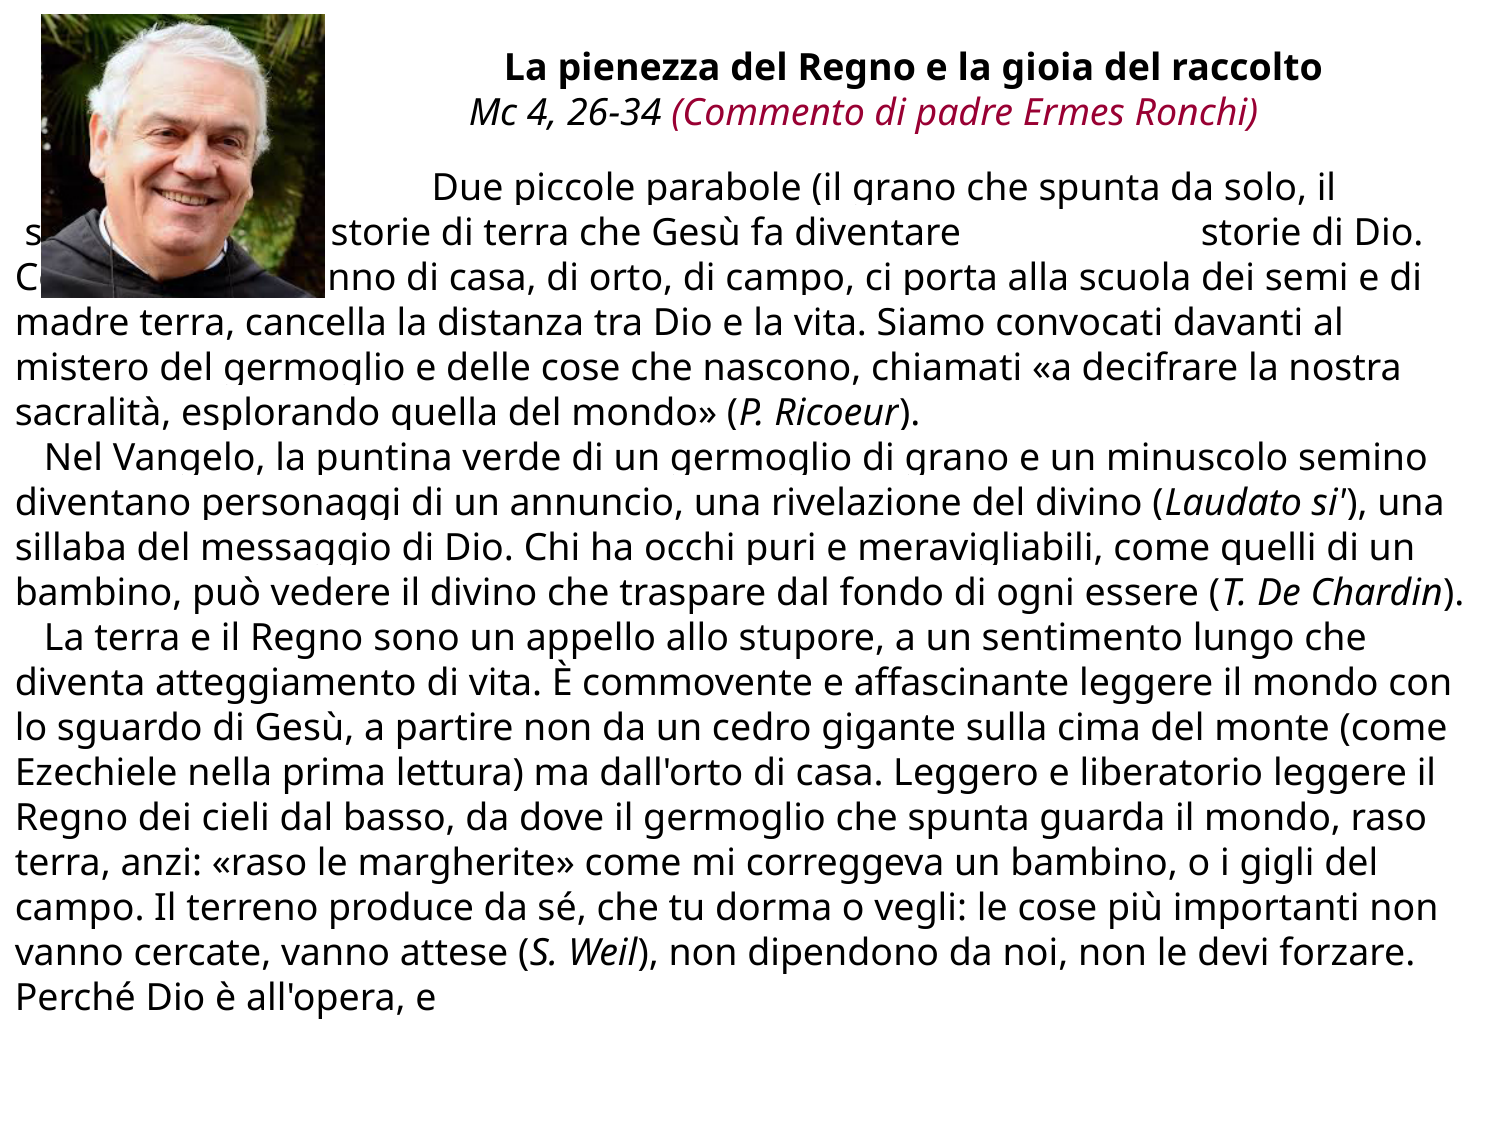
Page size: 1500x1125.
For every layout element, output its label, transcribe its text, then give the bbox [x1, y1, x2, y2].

text_box Due piccole parabole (il grano che spunta da solo, il seme di senape): storie di terra che Gesù fa diventare storie di Dio. Con parole che sanno di casa, di orto, di campo, ci porta alla scuola dei semi e di madre terra, cancella la distanza tra Dio e la vita. Siamo convocati davanti al mistero del germoglio e delle cose che nascono, chiamati «a decifrare la nostra sacralità, esplorando quella del mondo» (P. Ricoeur). Nel Vangelo, la puntina verde di un germoglio di grano e un minuscolo semino diventano personaggi di un annuncio, una rivelazione del divino (Laudato si'), una sillaba del messaggio di Dio. Chi ha occhi puri e meravigliabili, come quelli di un bambino, può vedere il divino che traspare dal fondo di ogni essere (T. De Chardin). La terra e il Regno sono un appello allo stupore, a un sentimento lungo che diventa atteggiamento di vita. È commovente e affascinante leggere il mondo con lo sguardo di Gesù, a partire non da un cedro gigante sulla cima del monte (come Ezechiele nella prima lettura) ma dall'orto di casa. Leggero e liberatorio leggere il Regno dei cieli dal basso, da dove il germoglio che spunta guarda il mondo, raso terra, anzi: «raso le margherite» come mi correggeva un bambino, o i gigli del campo. Il terreno produce da sé, che tu dorma o vegli: le cose più importanti non vanno cercate, vanno attese (S. Weil), non dipendono da noi, non le devi forzare. Perché Dio è all'opera, e [0, 155, 1500, 799]
picture [41, 14, 325, 298]
text_box La pienezza del Regno e la gioia del raccolto Mc 4, 26-34 (Commento di padre Ermes Ronchi) [337, 35, 1500, 141]
text_box Due piccole parabole (il grano che spunta da solo, il seme di senape): storie di terra che Gesù fa diventare storie di Dio. Con parole che sanno di casa, di orto, di campo, ci porta alla scuola dei semi e di madre terra, cancella la distanza tra Dio e la vita. Siamo convocati davanti al mistero del germoglio e delle cose che nascono, chiamati «a decifrare la nostra sacralità, esplorando quella del mondo» (P. Ricoeur). Nel Vangelo, la puntina verde di un germoglio di grano e un minuscolo semino diventano personaggi di un annuncio, una rivelazione del divino (Laudato si'), una sillaba del messaggio di Dio. Chi ha occhi puri e meravigliabili, come quelli di un bambino, può vedere il divino che traspare dal fondo di ogni essere (T. De Chardin). La terra e il Regno sono un appello allo stupore, a un sentimento lungo che diventa atteggiamento di vita. È commovente e affascinante leggere il mondo con lo sguardo di Gesù, a partire non da un cedro gigante sulla cima del monte (come Ezechiele nella prima lettura) ma dall'orto di casa. Leggero e liberatorio leggere il Regno dei cieli dal basso, da dove il germoglio che spunta guarda il mondo, raso terra, anzi: «raso le margherite» come mi correggeva un bambino, o i gigli del campo. Il terreno produce da sé, che tu dorma o vegli: le cose più importanti non vanno cercate, vanno attese (S. Weil), non dipendono da noi, non le devi forzare. Perché Dio è all'opera, e [0, 801, 1500, 1026]
